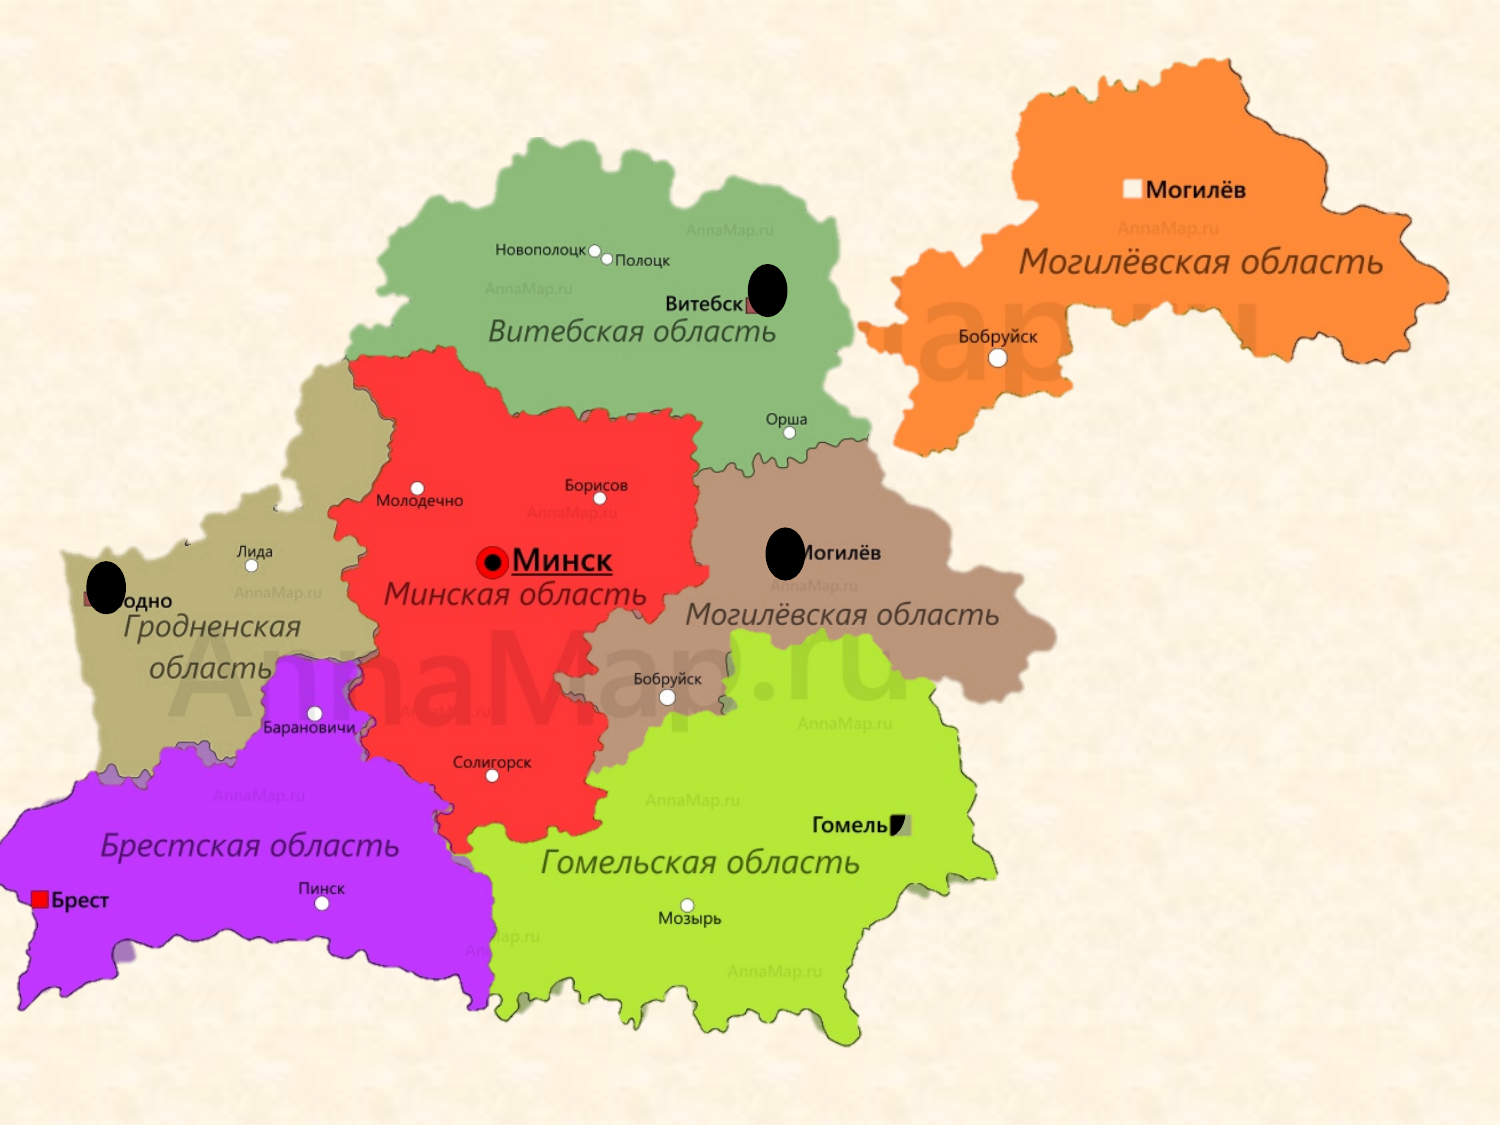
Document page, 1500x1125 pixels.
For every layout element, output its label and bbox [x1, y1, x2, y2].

picture [0, 30, 1465, 1060]
